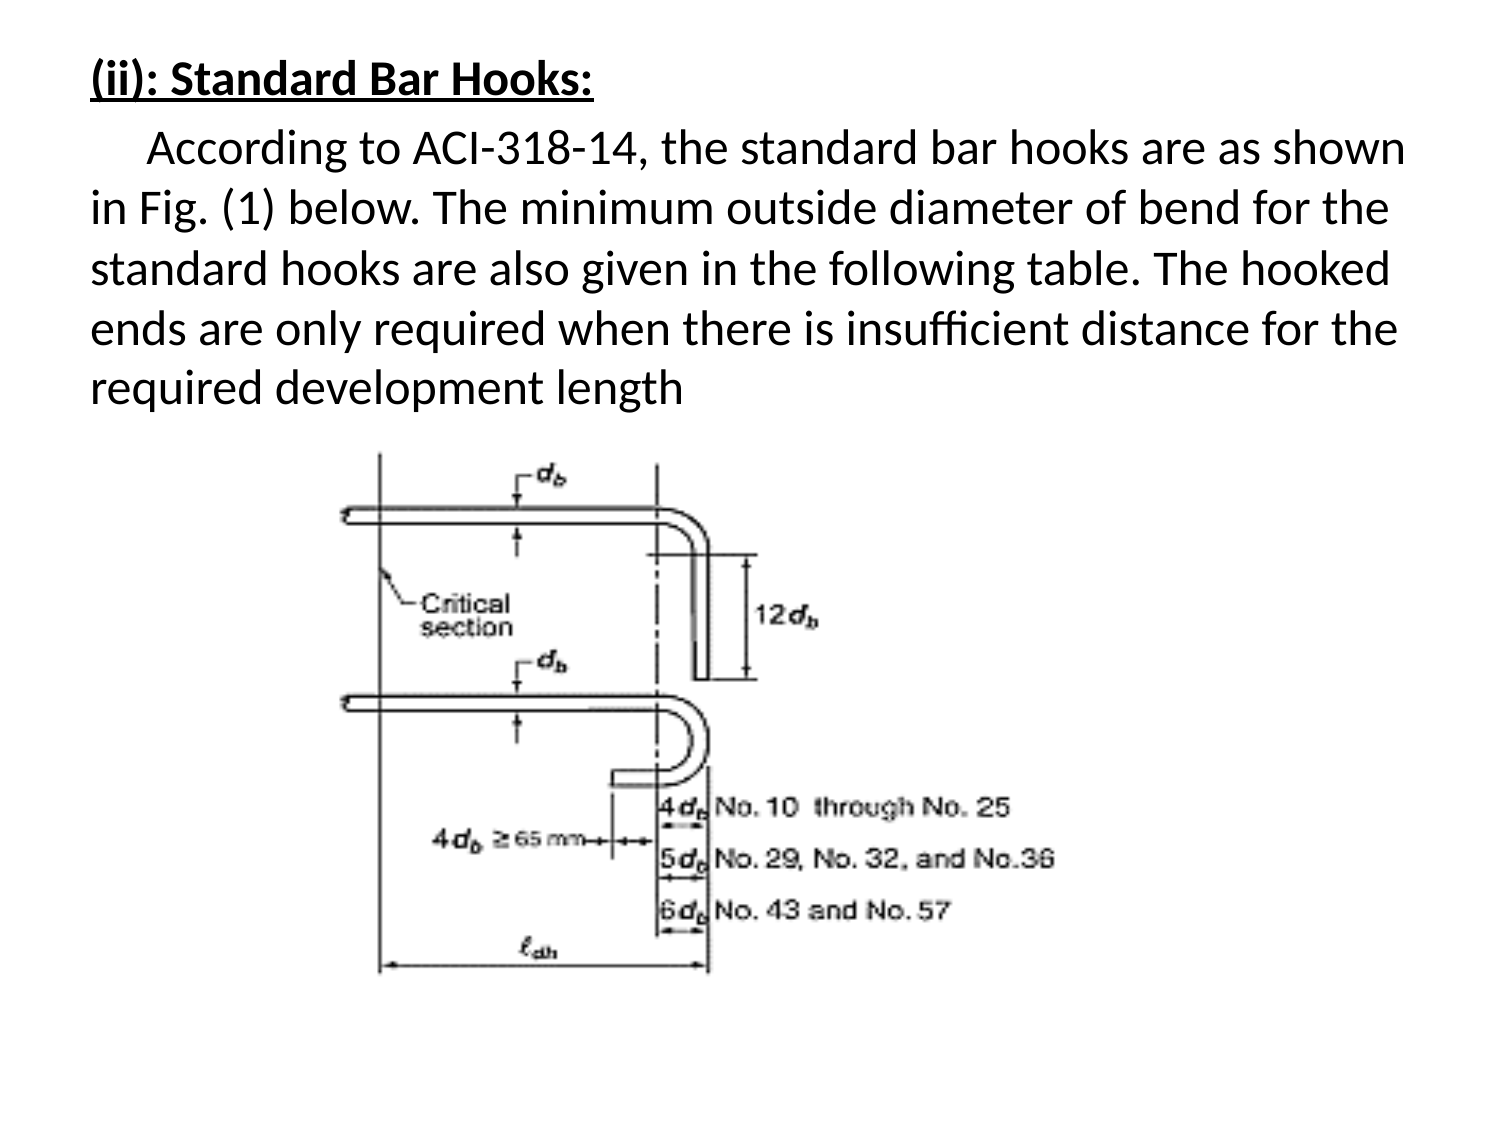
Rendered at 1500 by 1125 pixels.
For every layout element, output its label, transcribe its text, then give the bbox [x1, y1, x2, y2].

list (ii): Standard Bar Hooks: According to ACI-318-14, the standard bar hooks are as shown in Fig. (1) below. The minimum outside diameter of bend for the standard hooks are also given in the following table. The hooked ends are only required when there is insufficient distance for the required development length [75, 37, 1425, 1005]
picture [287, 424, 1093, 988]
